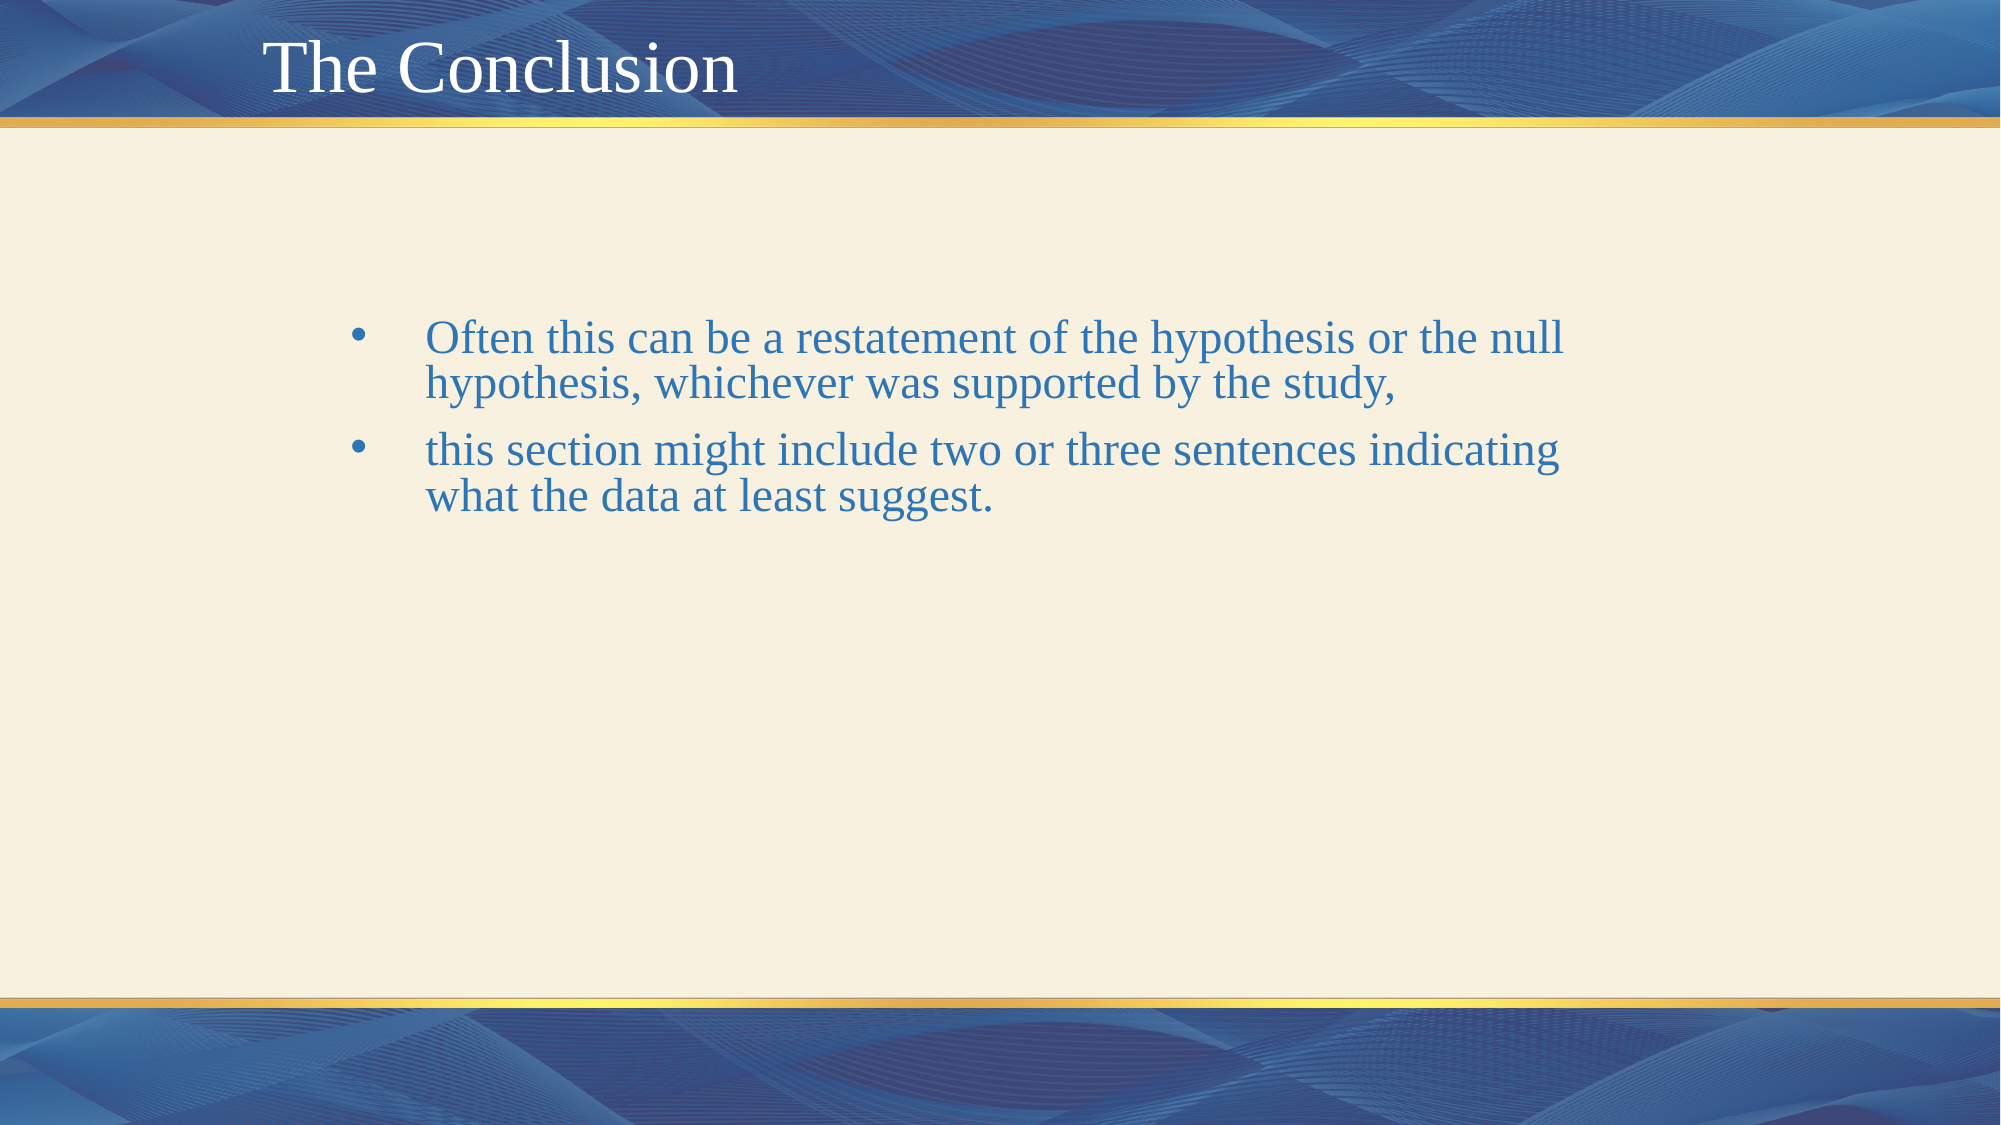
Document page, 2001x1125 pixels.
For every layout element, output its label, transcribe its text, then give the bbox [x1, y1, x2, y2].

list Often this can be a restatement of the hypothesis or the null hypothesis, whichever was supported by the study, this section might include two or three sentences indicating what the data at least suggest. [324, 308, 1675, 1059]
picture [0, 0, 2001, 1125]
title The Conclusion [247, 0, 1598, 138]
